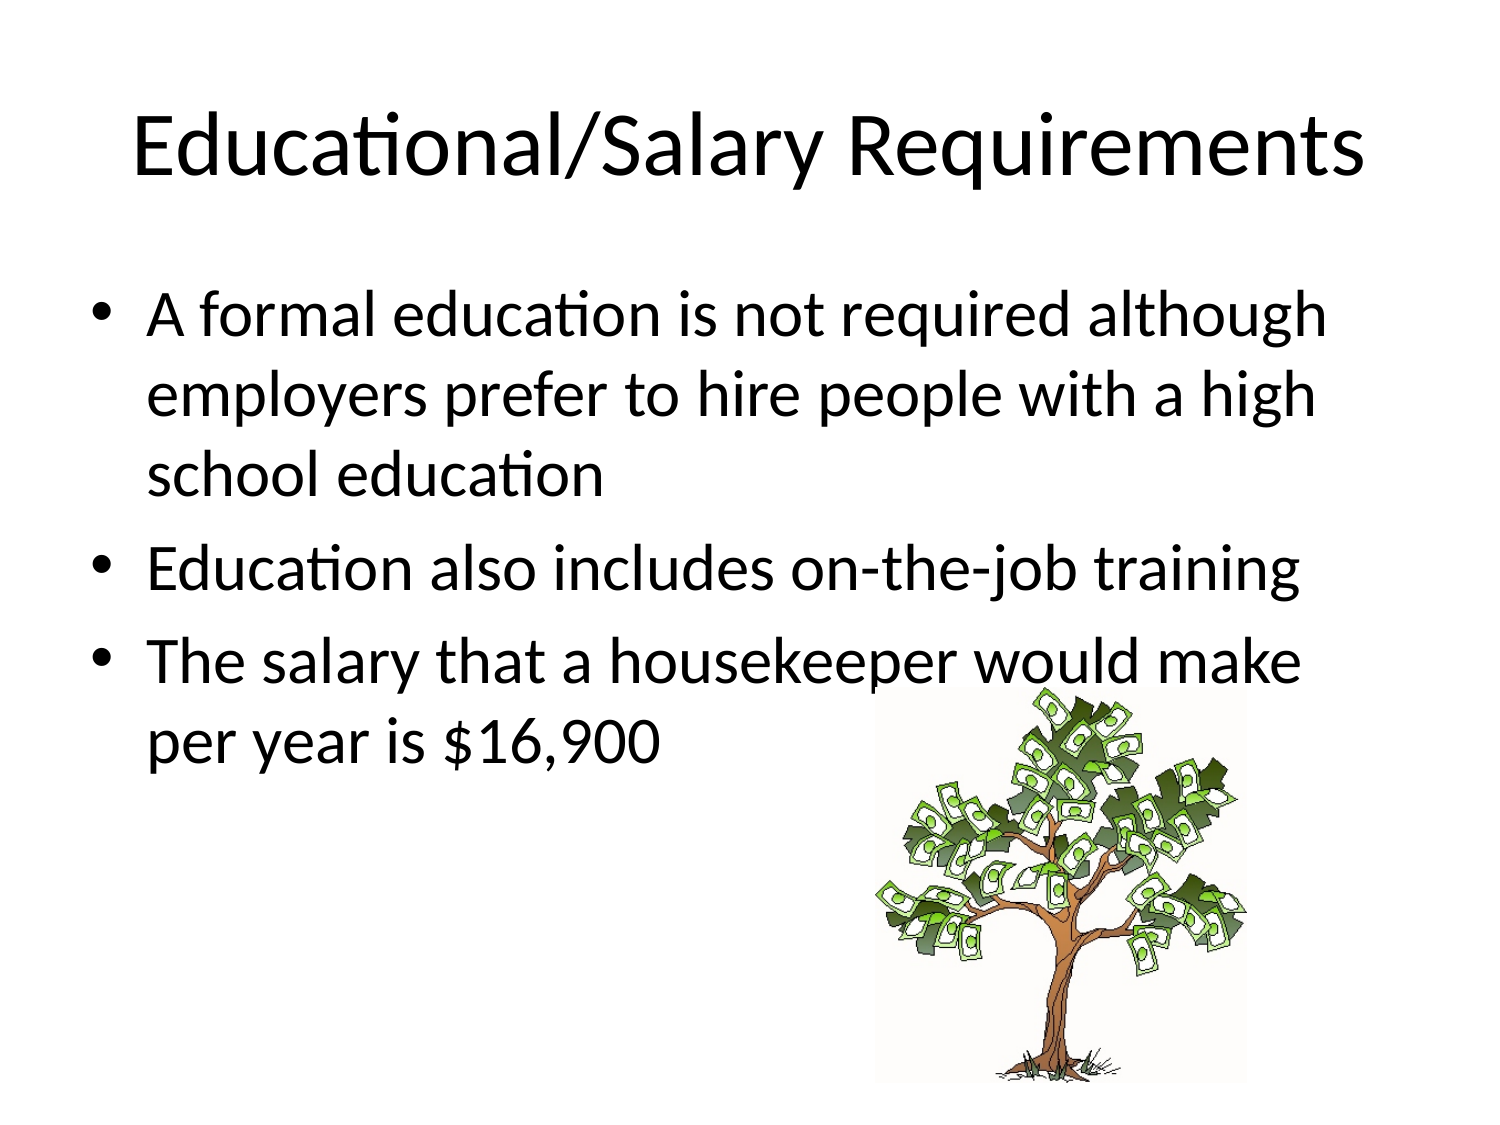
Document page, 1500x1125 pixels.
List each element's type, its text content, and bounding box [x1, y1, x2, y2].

picture [874, 687, 1247, 1083]
title Educational/Salary Requirements [75, 45, 1425, 233]
list A formal education is not required although employers prefer to hire people with a high school education Education also includes on-the-job training The salary that a housekeeper would make per year is $16,900 [75, 262, 1425, 1005]
